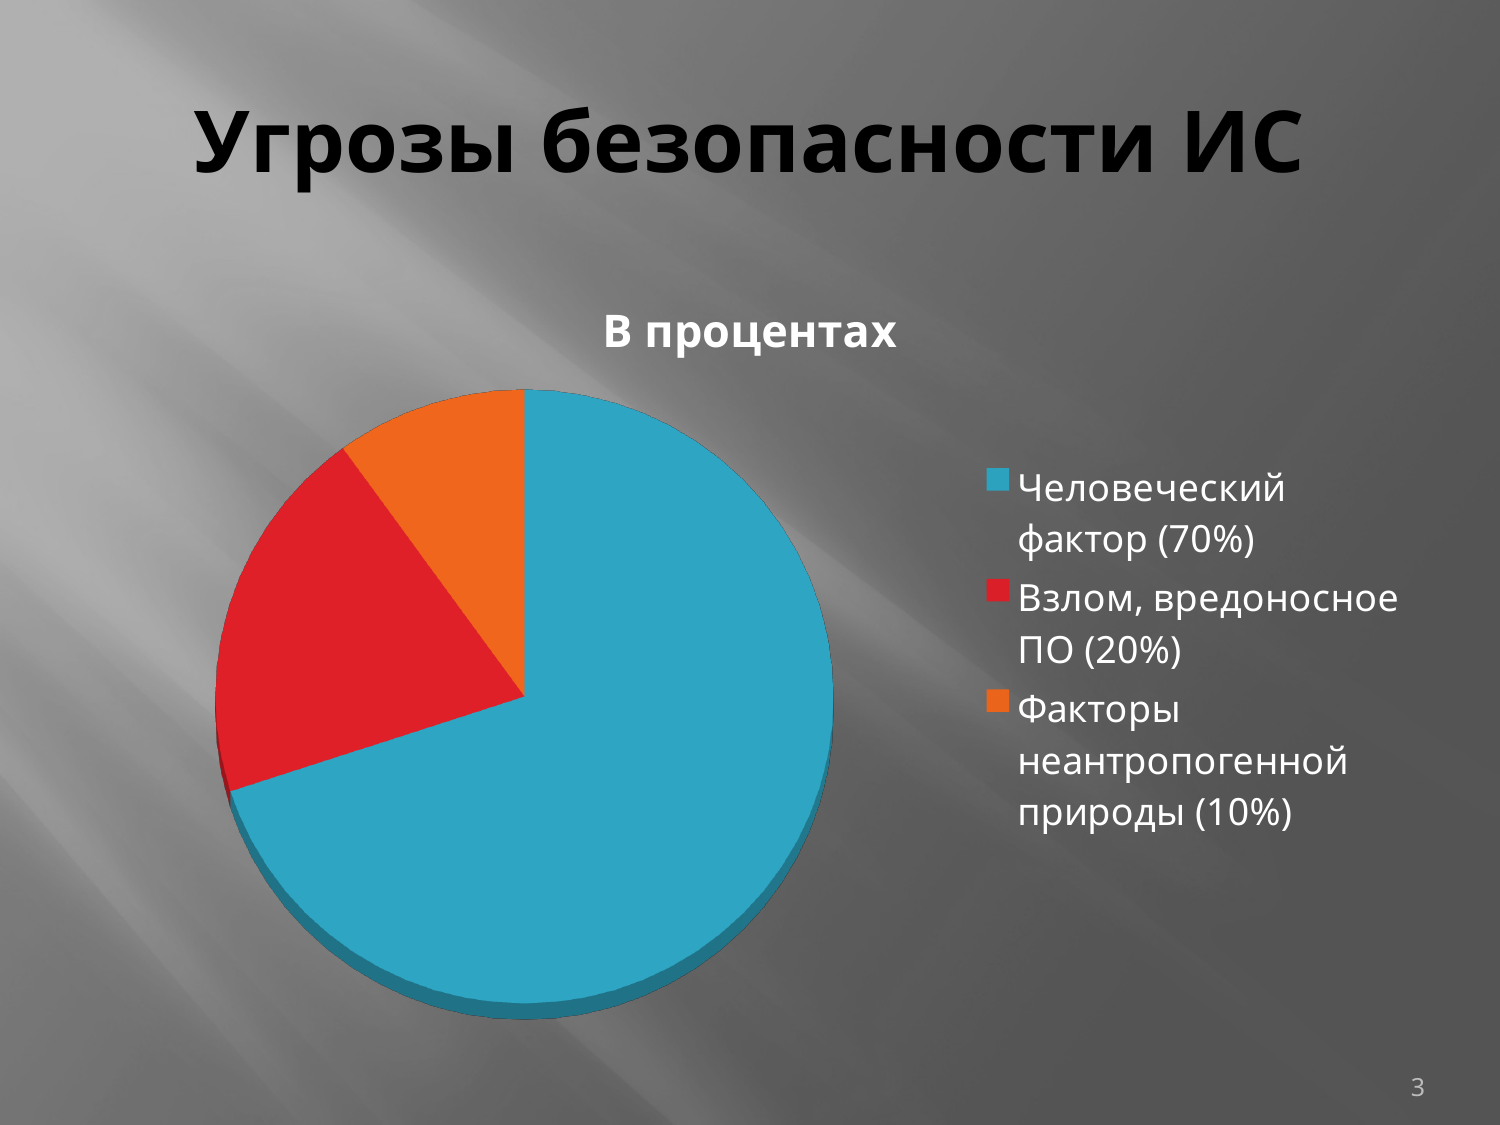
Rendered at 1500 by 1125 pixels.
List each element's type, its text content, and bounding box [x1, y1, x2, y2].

slide_number 3 [1299, 1077, 1425, 1113]
title Угрозы безопасности ИС [75, 45, 1425, 233]
chart [74, 262, 1426, 1036]
